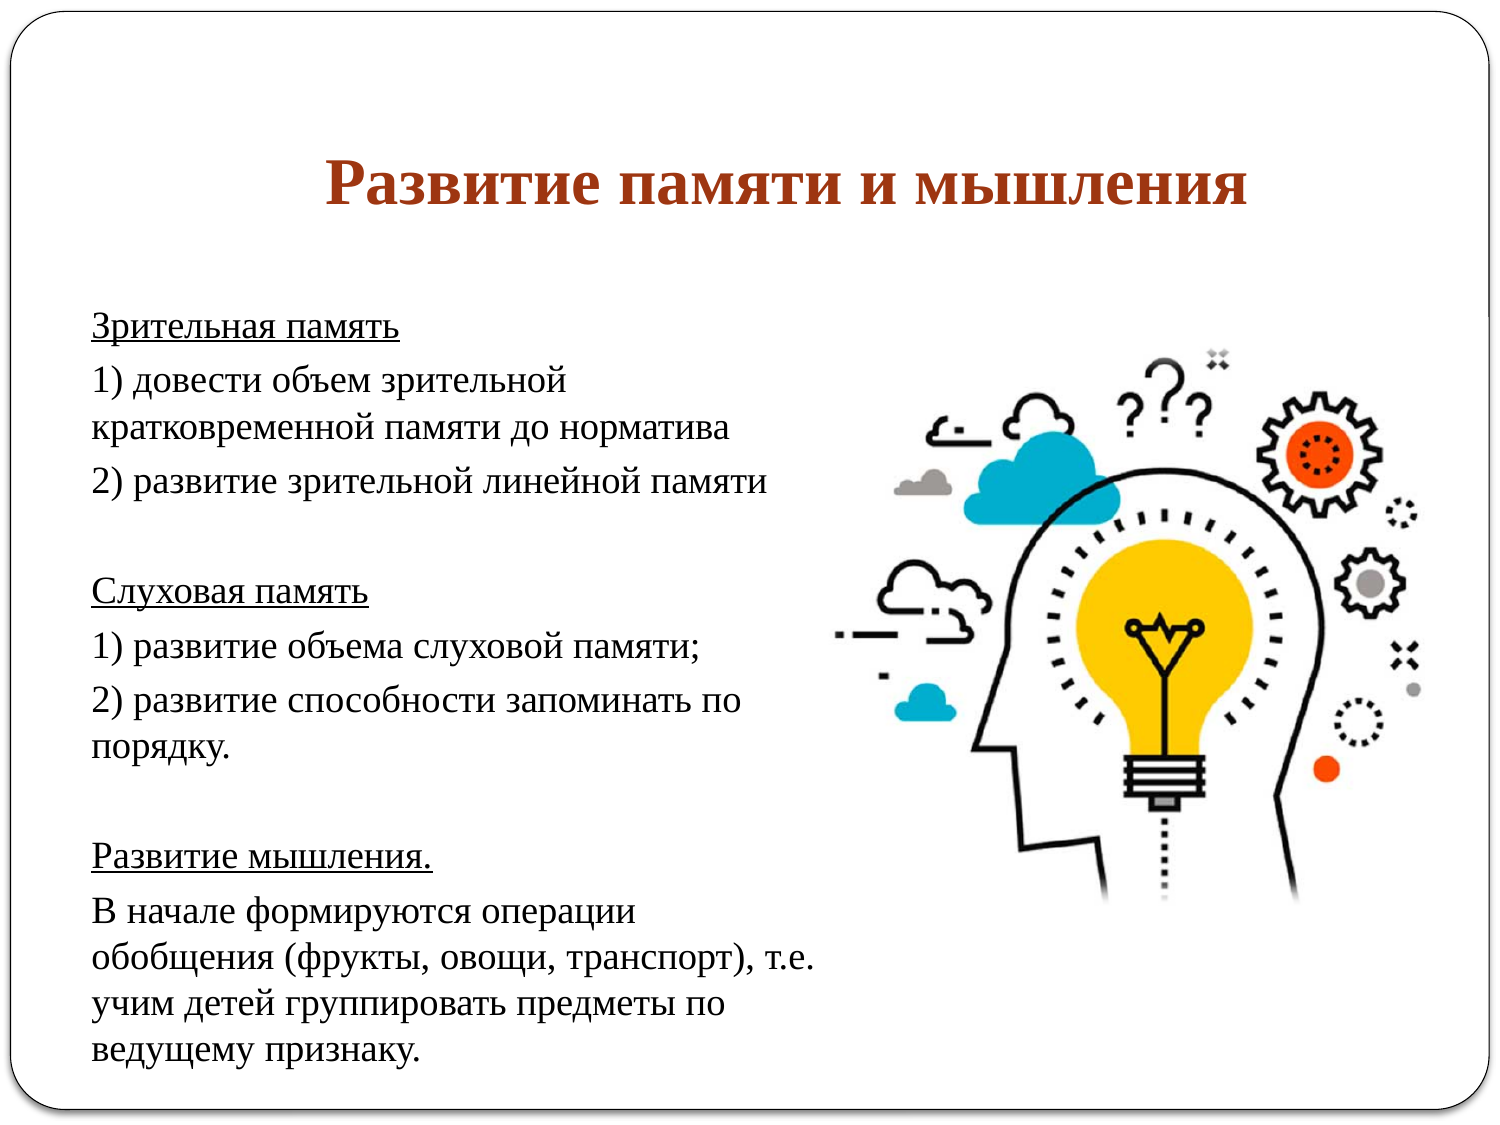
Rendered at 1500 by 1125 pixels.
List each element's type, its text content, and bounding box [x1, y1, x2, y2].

list Зрительная память 1) довести объем зрительной кратковременной памяти до норматива 2) развитие зрительной линейной памяти Слуховая память 1) развитие объема слуховой памяти; 2) развитие способности запоминать по порядку. Развитие мышления. В начале формируются операции обобщения (фрукты, овощи, транспорт), т.е. учим детей группировать предметы по ведущему признаку. [76, 237, 833, 1083]
title Развитие памяти и мышления [150, 45, 1425, 233]
picture [808, 337, 1470, 906]
